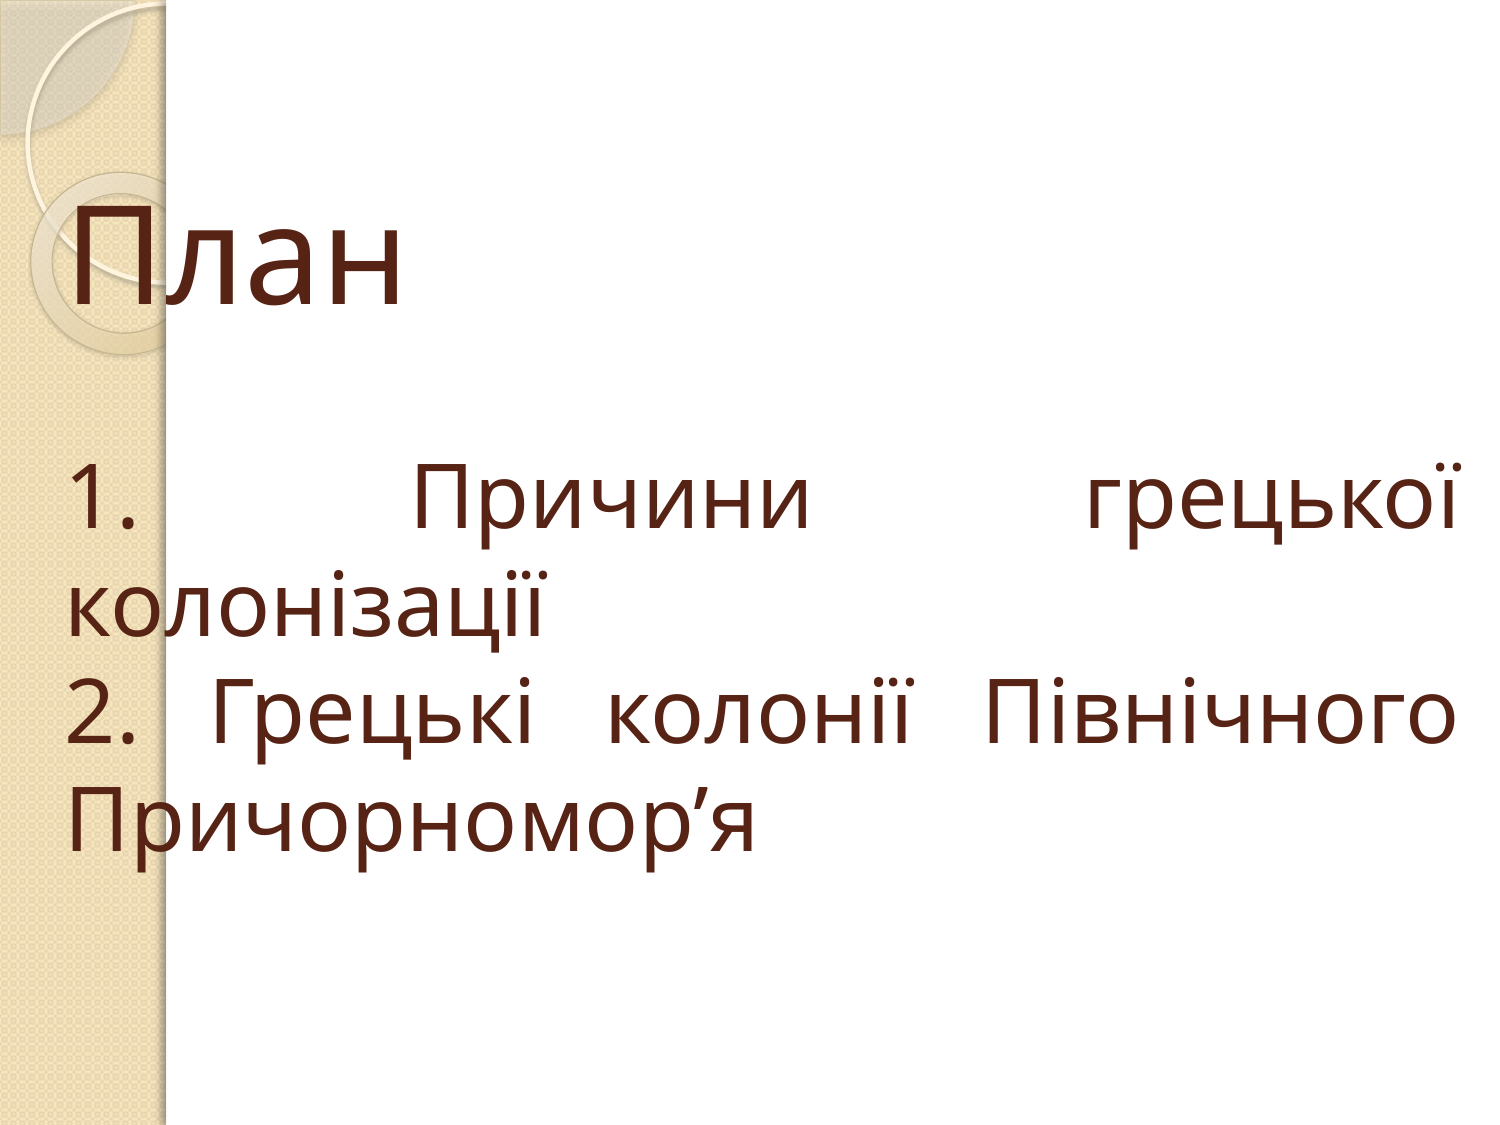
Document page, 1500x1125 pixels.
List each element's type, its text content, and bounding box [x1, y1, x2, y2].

title План 1. Причини грецької колонізації 2. Грецькі колонії Північного Причорномор’я [50, 75, 1475, 961]
